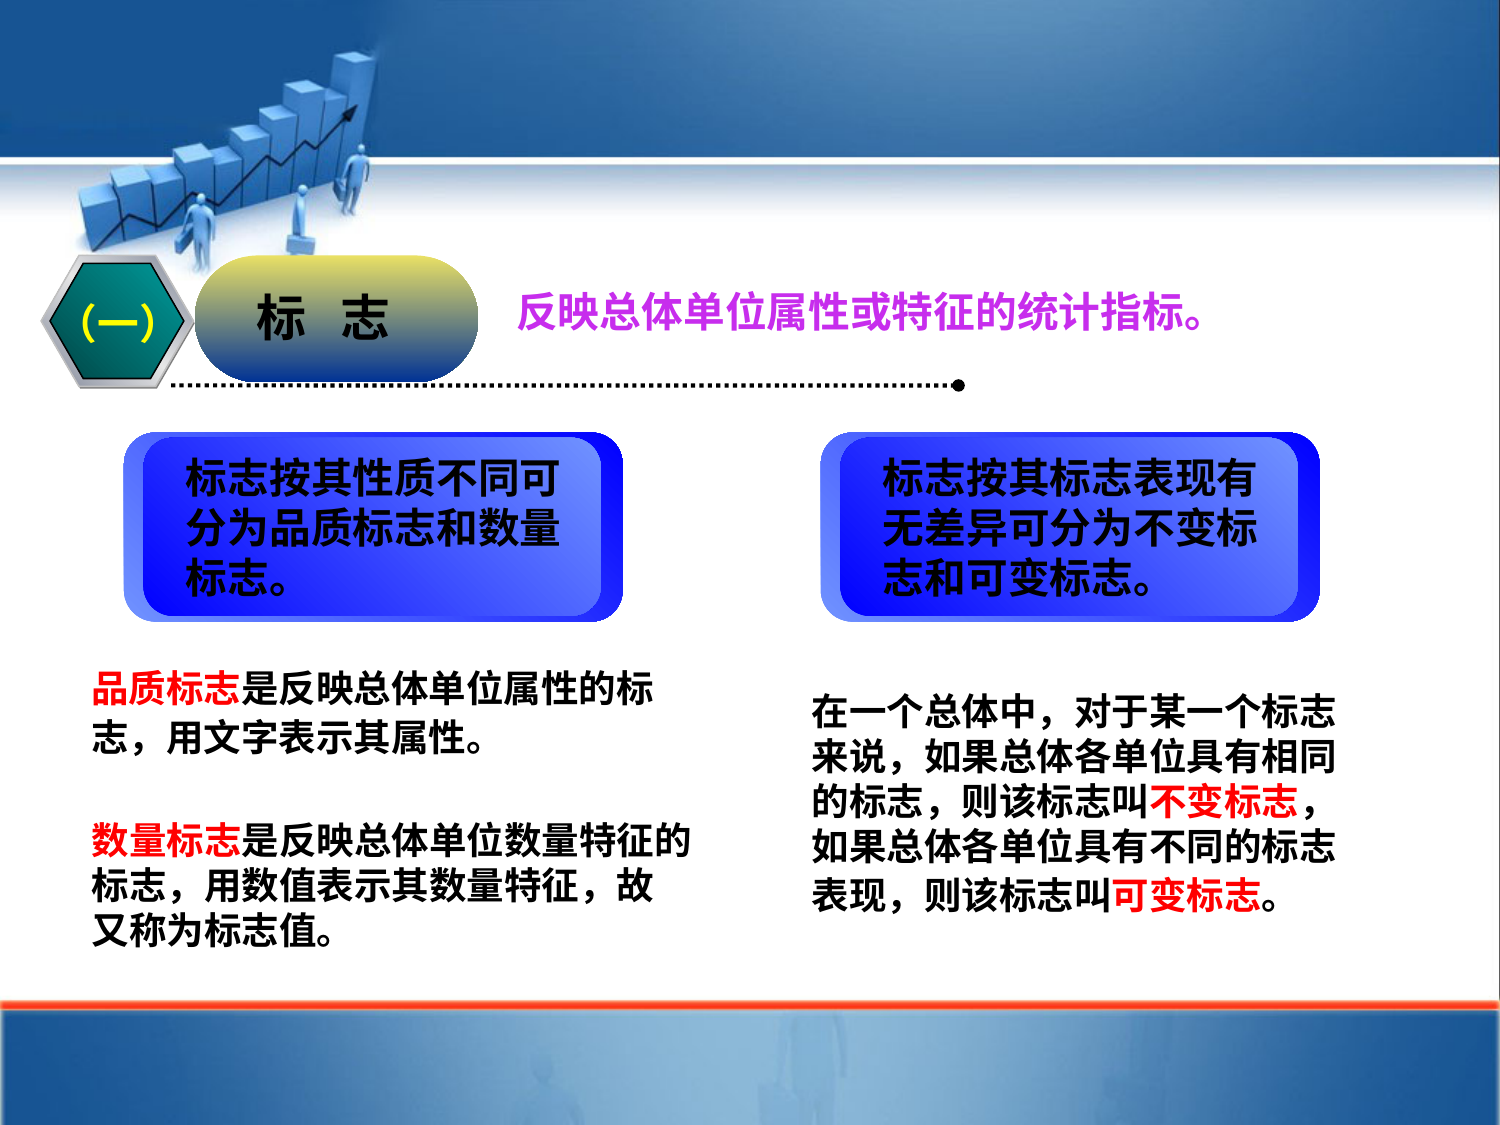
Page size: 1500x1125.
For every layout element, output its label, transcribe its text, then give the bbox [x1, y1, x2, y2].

text_box 数量标志是反映总体单位数量特征的 标志，用数值表示其数量特征，故 又称为标志值。 [76, 809, 752, 960]
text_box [41, 255, 195, 389]
text_box [950, 379, 965, 392]
text_box 反映总体单位属性或特征的统计指标。 [501, 278, 1241, 344]
text_box [206, 354, 468, 383]
text_box 在一个总体中，对于某一个标志来说，如果总体各单位具有相同的标志，则该标志叫不变标志，如果总体各单位具有不同的标志表现，则该标志叫可变标志。 [797, 680, 1353, 926]
text_box 标 志 [242, 278, 550, 354]
text_box [201, 255, 464, 290]
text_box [820, 432, 1320, 622]
text_box （一） [195, 290, 243, 356]
picture [0, 0, 1500, 1125]
text_box 品质标志是反映总体单位属性的标志，用文字表示其属性。 [76, 657, 715, 767]
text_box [123, 432, 623, 622]
